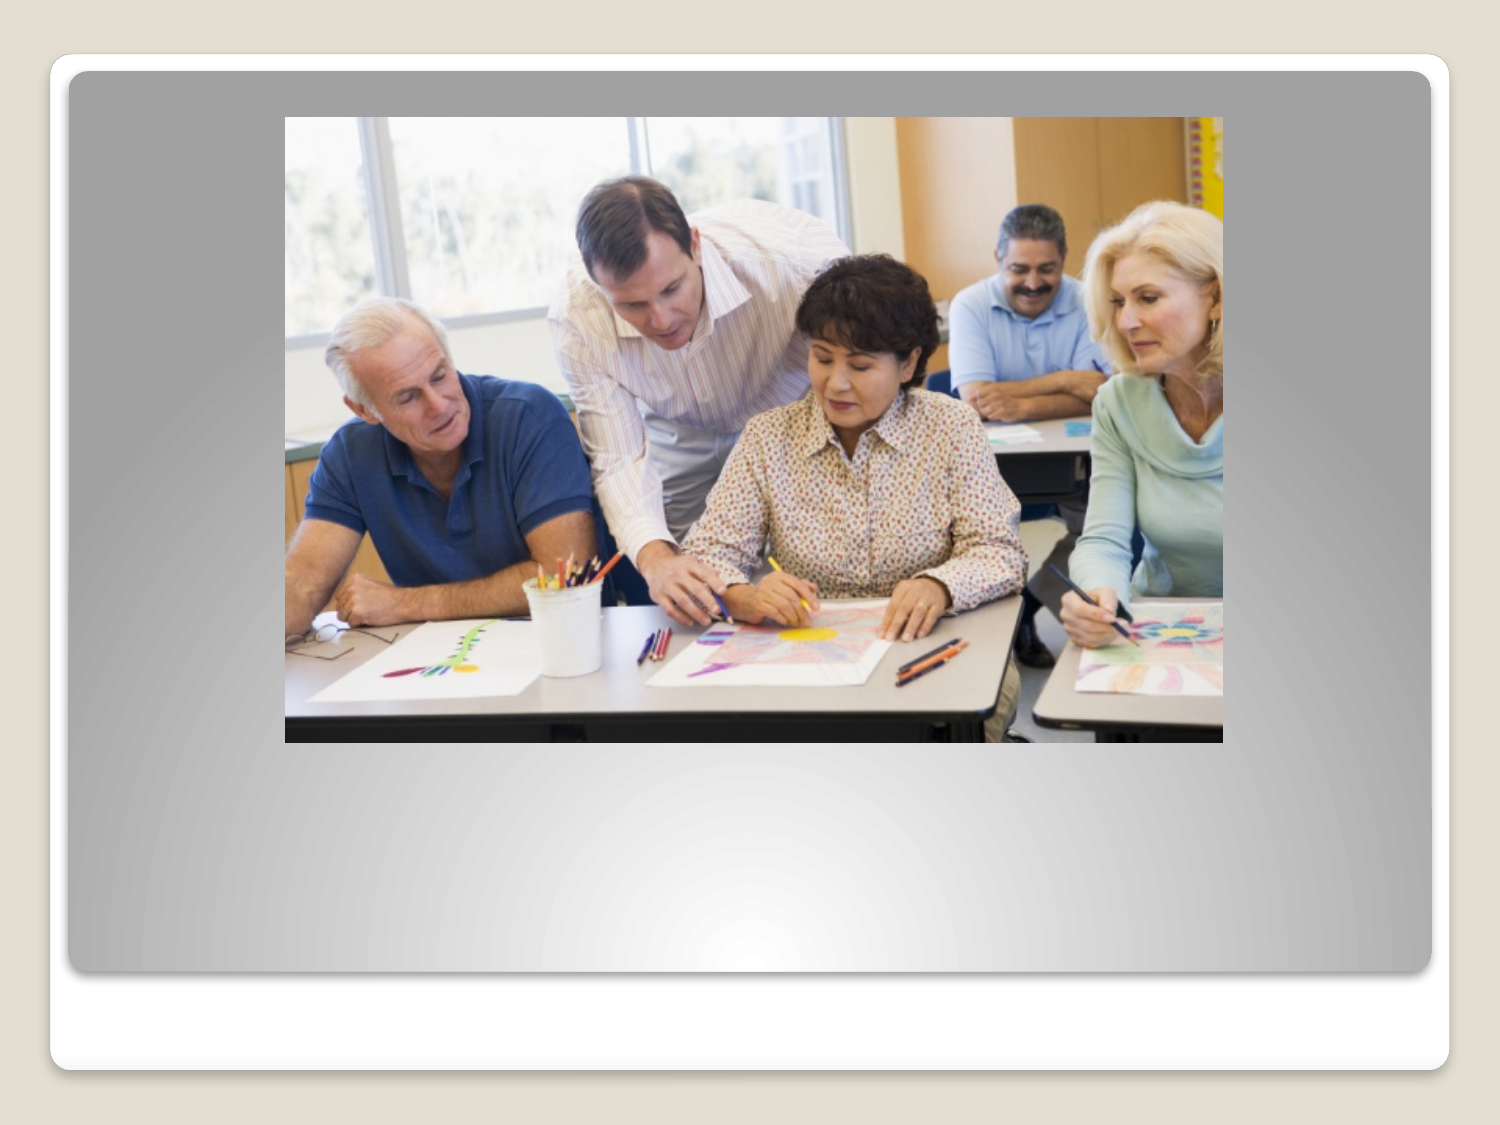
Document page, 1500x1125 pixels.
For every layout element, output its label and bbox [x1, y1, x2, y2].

list [284, 117, 1223, 744]
